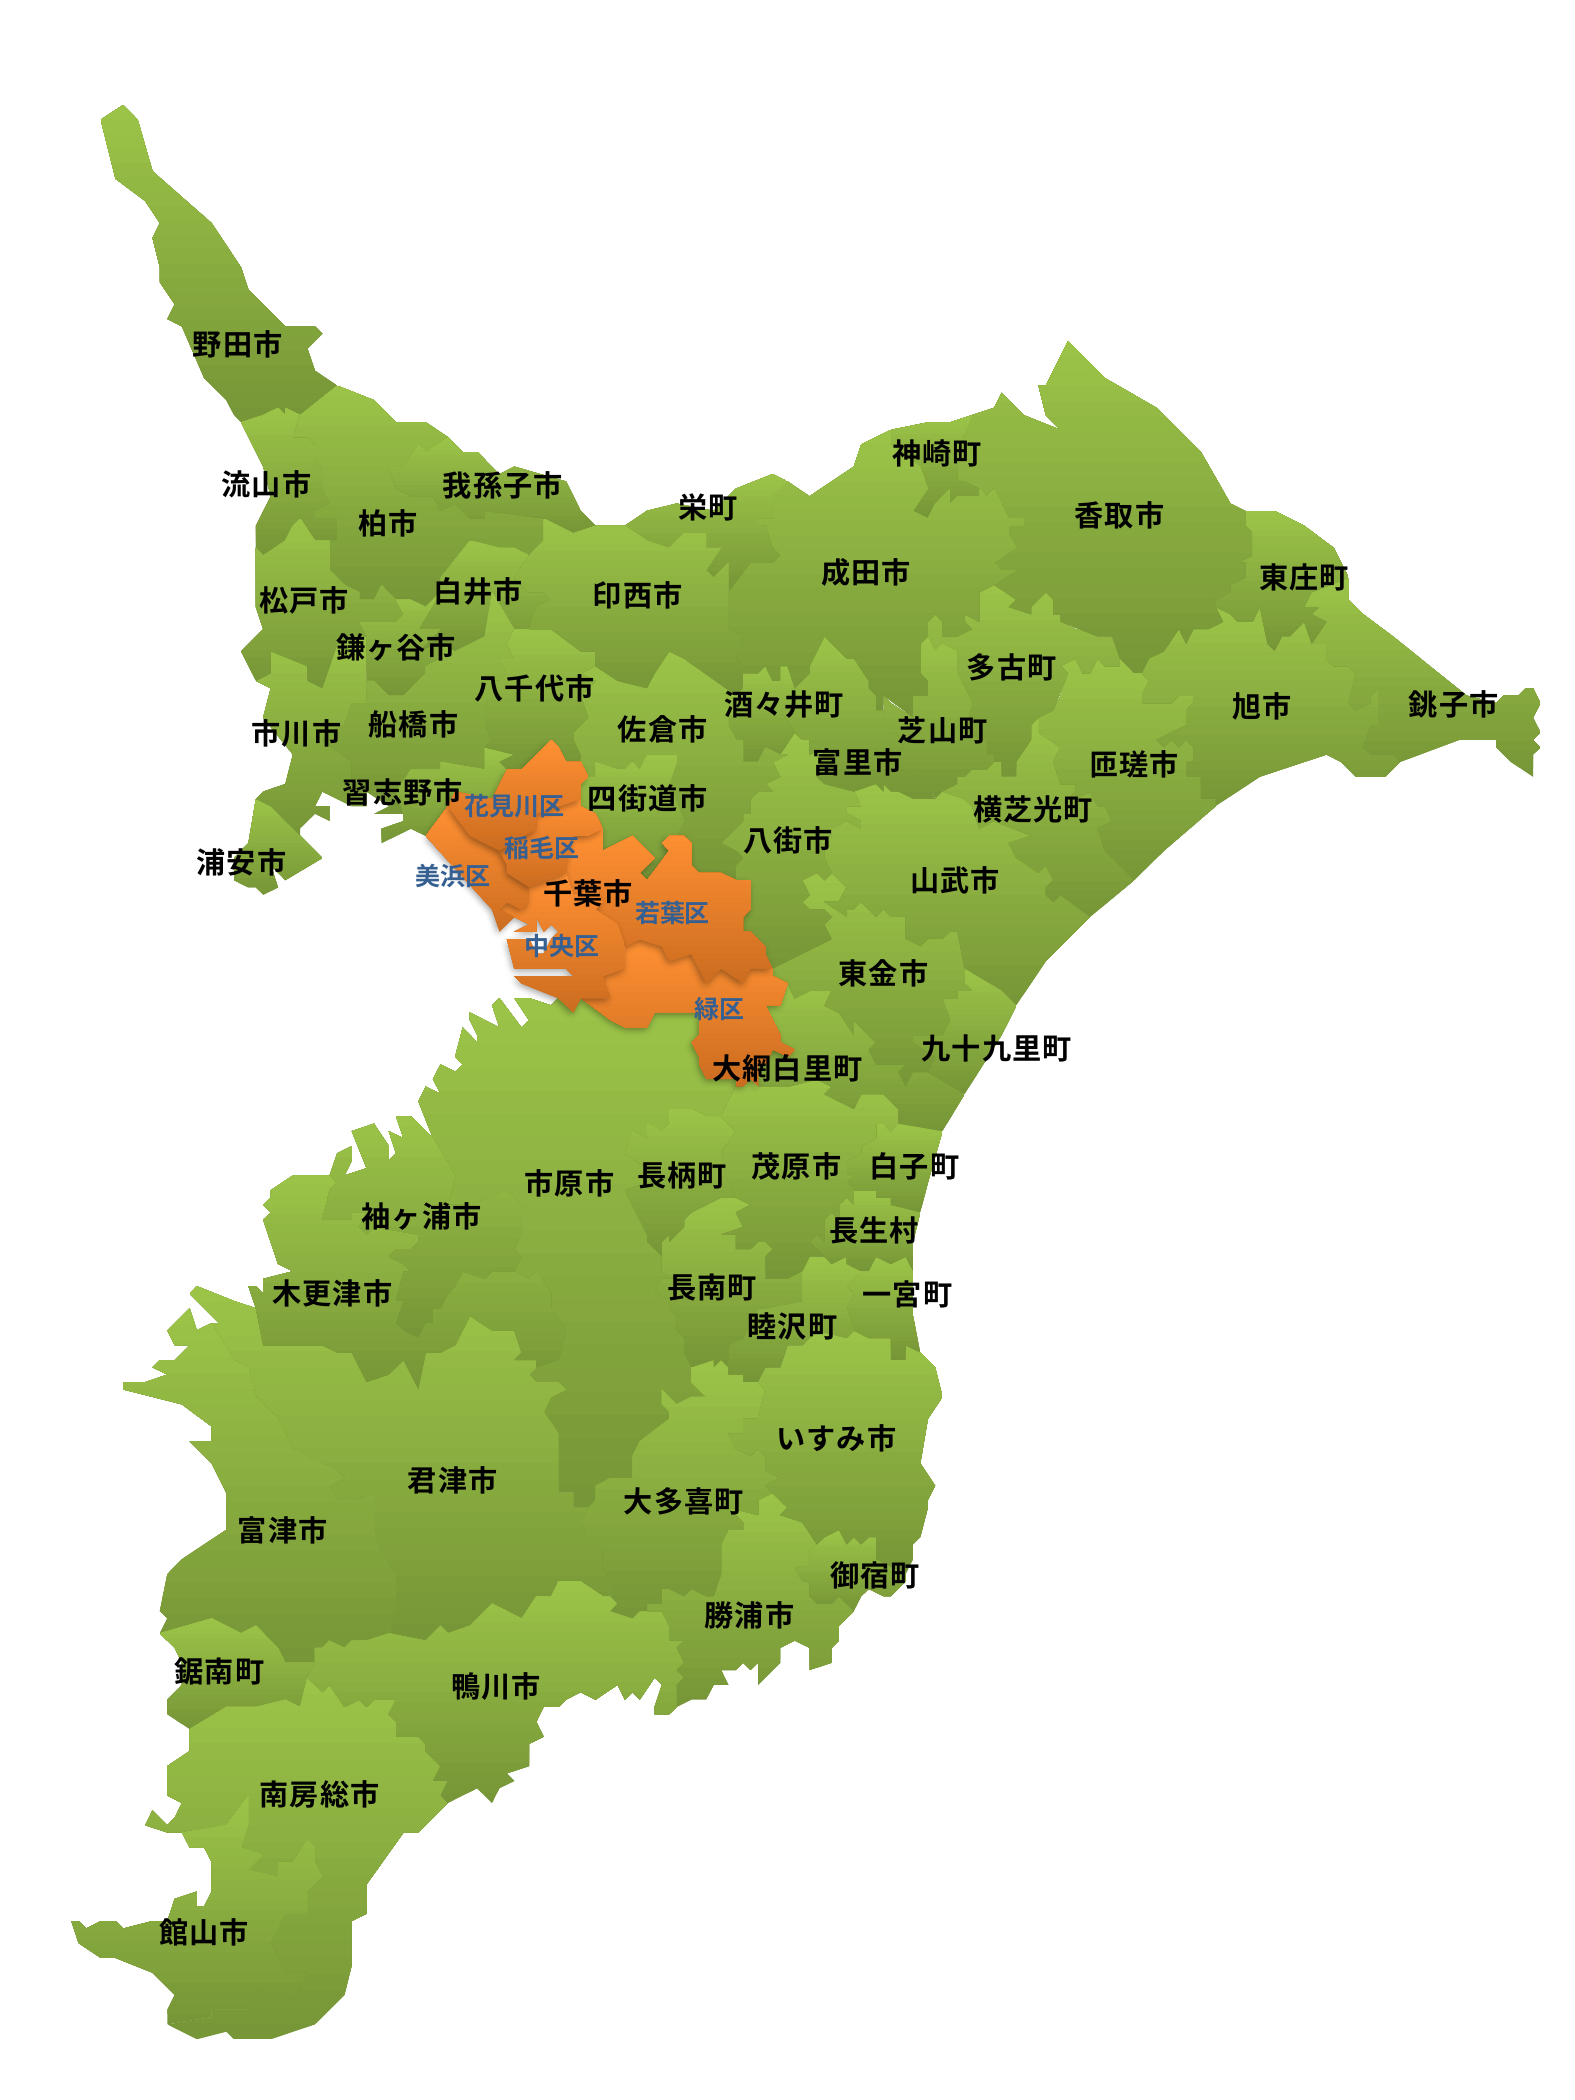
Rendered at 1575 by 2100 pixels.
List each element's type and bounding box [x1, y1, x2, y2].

text_box [143, 319, 1515, 1959]
text_box [71, 104, 1541, 2040]
